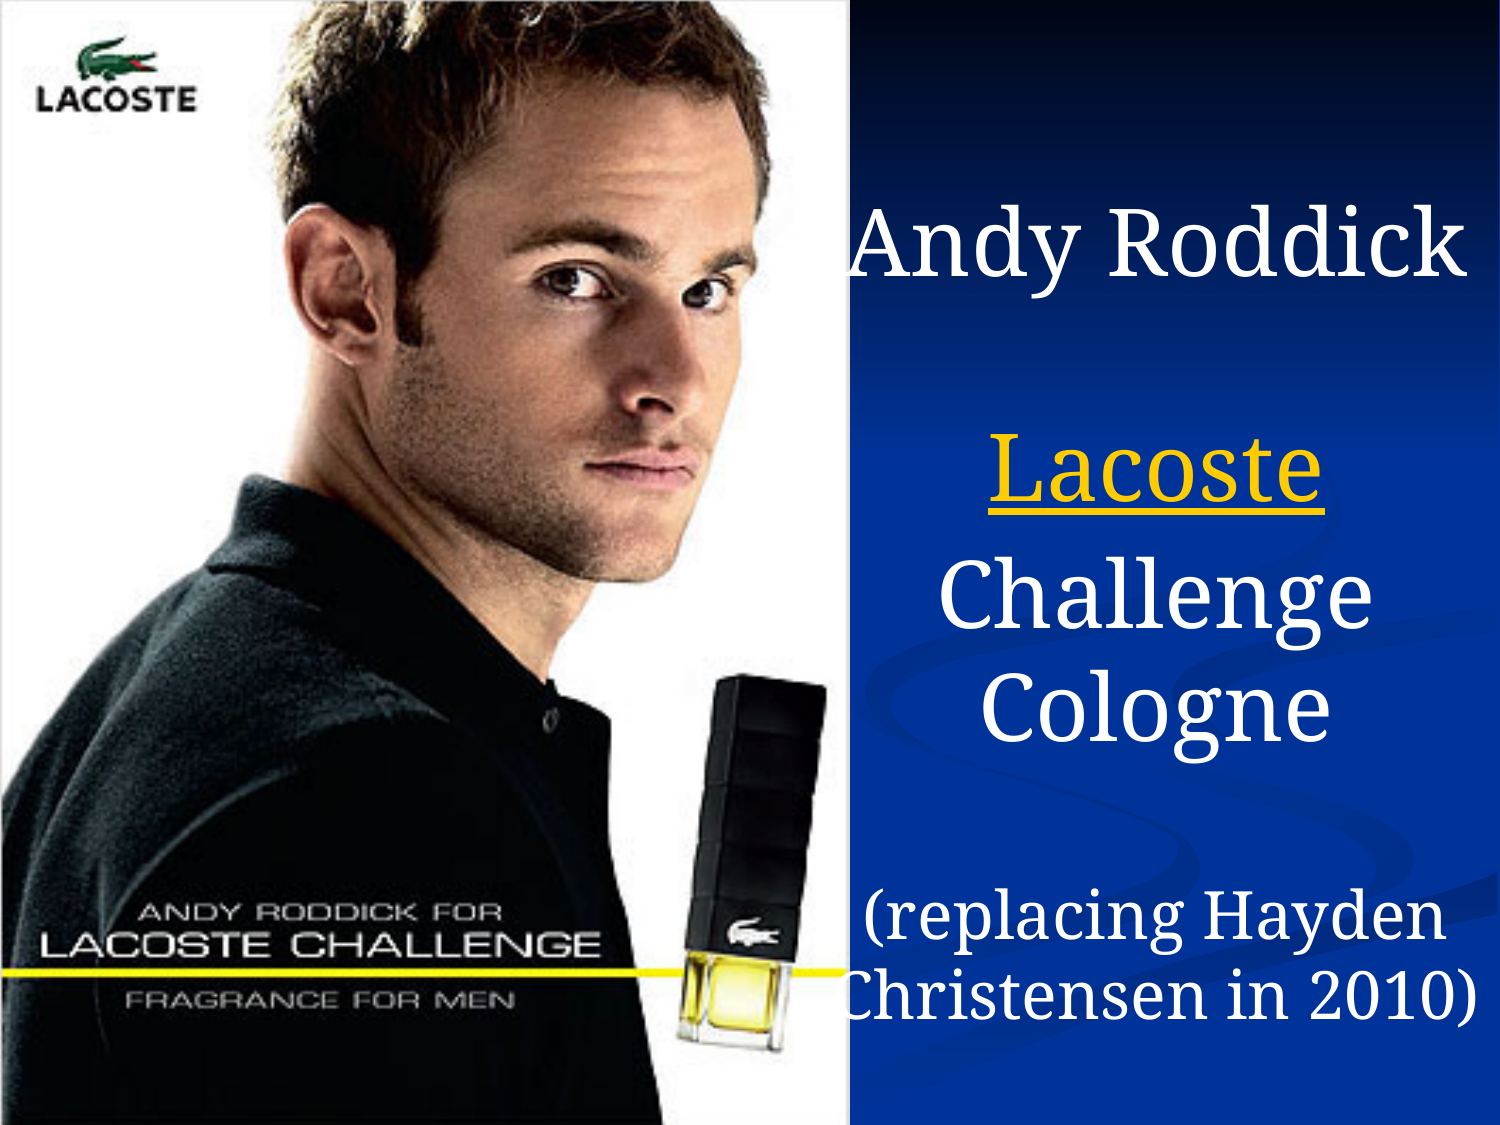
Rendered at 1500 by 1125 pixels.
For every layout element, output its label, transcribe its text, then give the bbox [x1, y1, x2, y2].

picture [0, 0, 851, 1125]
text_box Andy Roddick Lacoste Challenge Cologne (replacing Hayden Christensen in 2010) [854, 174, 1500, 1040]
